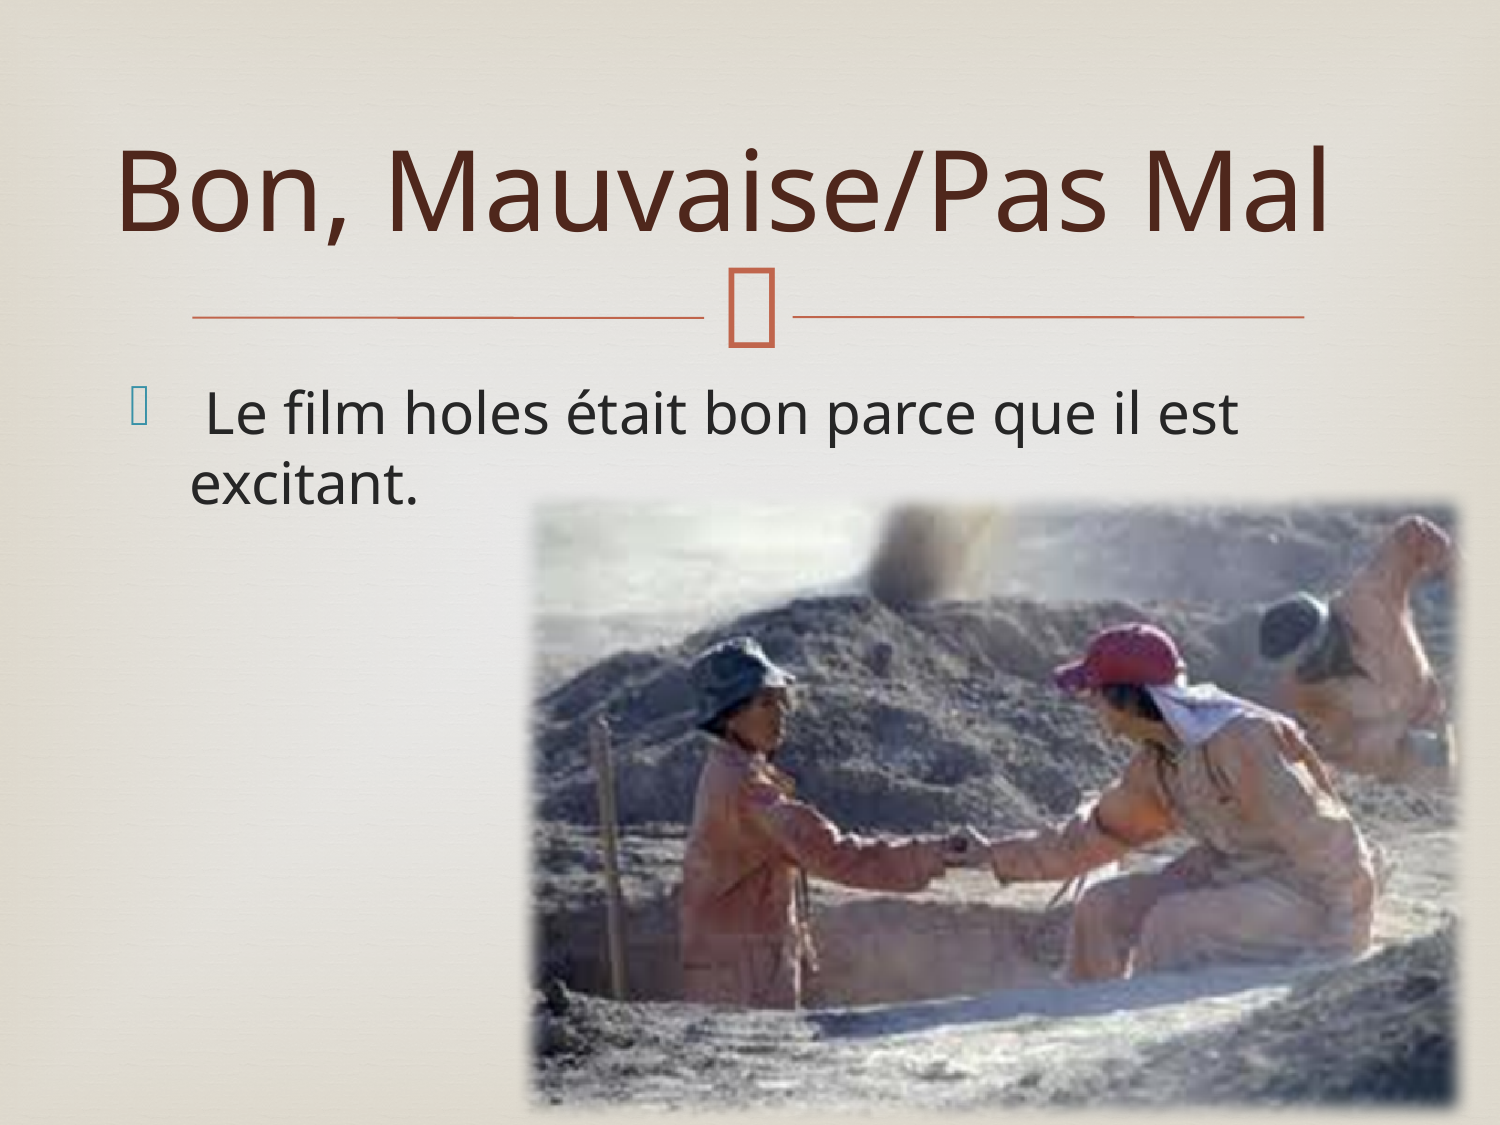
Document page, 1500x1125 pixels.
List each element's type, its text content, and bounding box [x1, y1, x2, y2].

picture [515, 486, 1474, 1125]
title Bon, Mauvaise/Pas Mal [87, 99, 1360, 273]
list Le film holes était bon parce que il est excitant. [114, 368, 1386, 1005]
